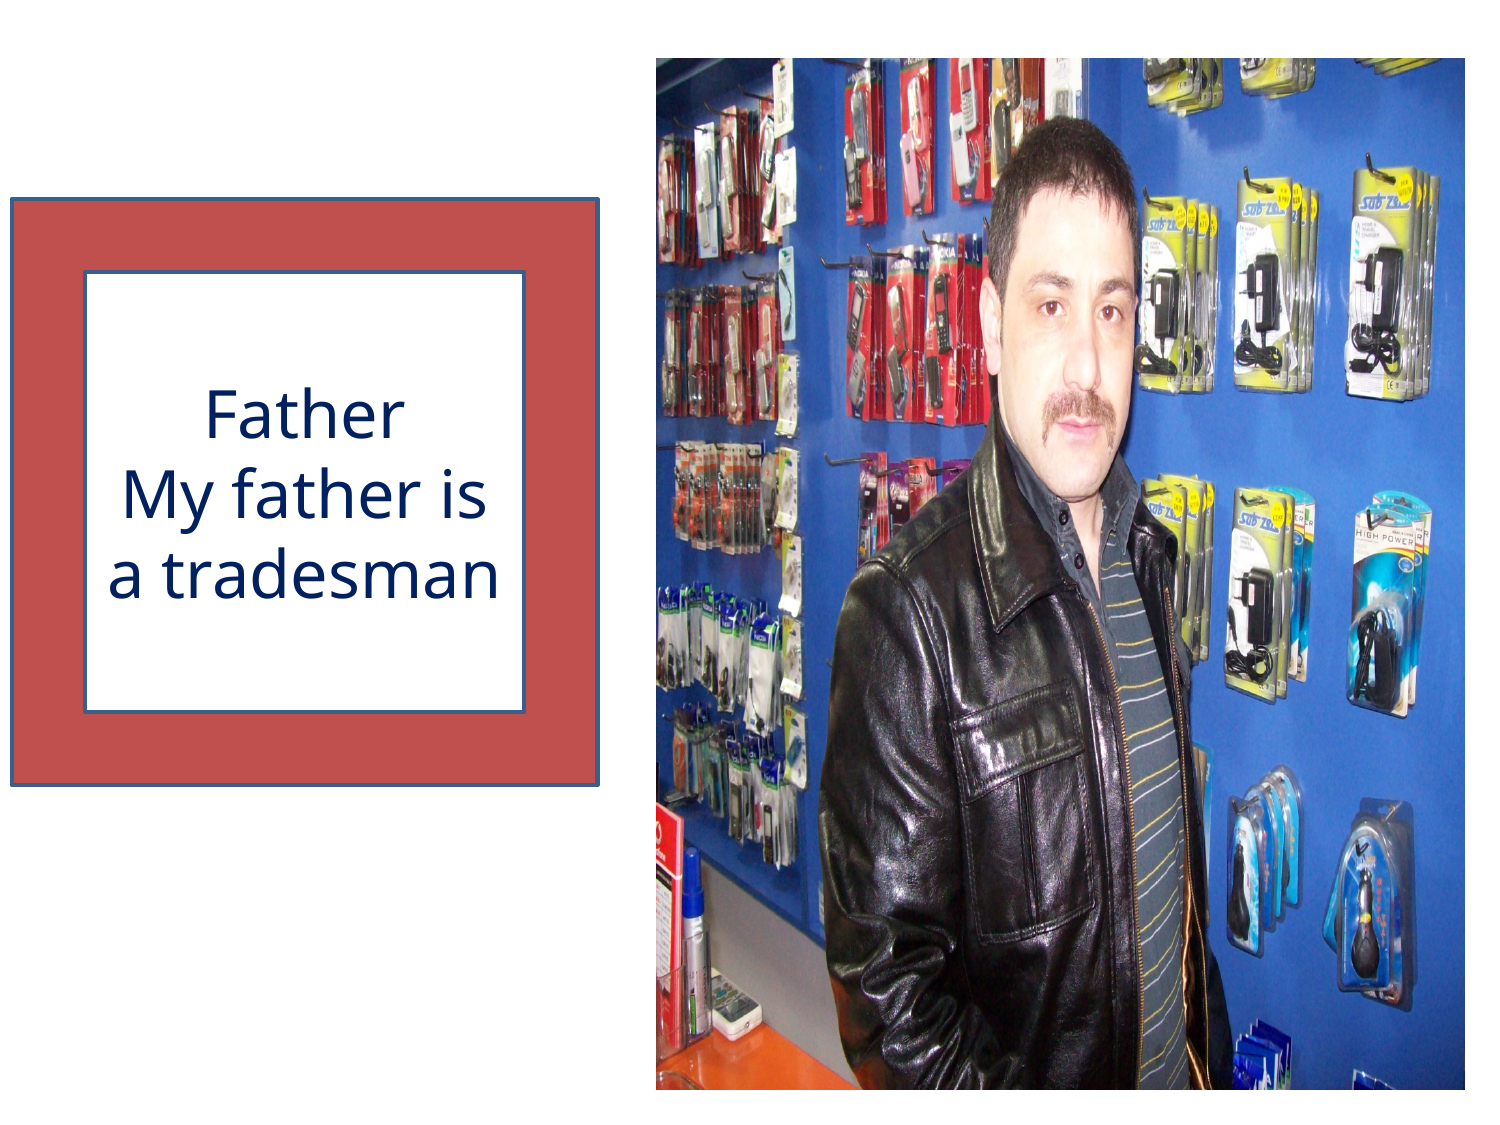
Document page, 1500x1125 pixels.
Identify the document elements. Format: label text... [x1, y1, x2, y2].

text_box Father My father is a tradesman [10, 197, 600, 787]
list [655, 58, 1465, 1091]
